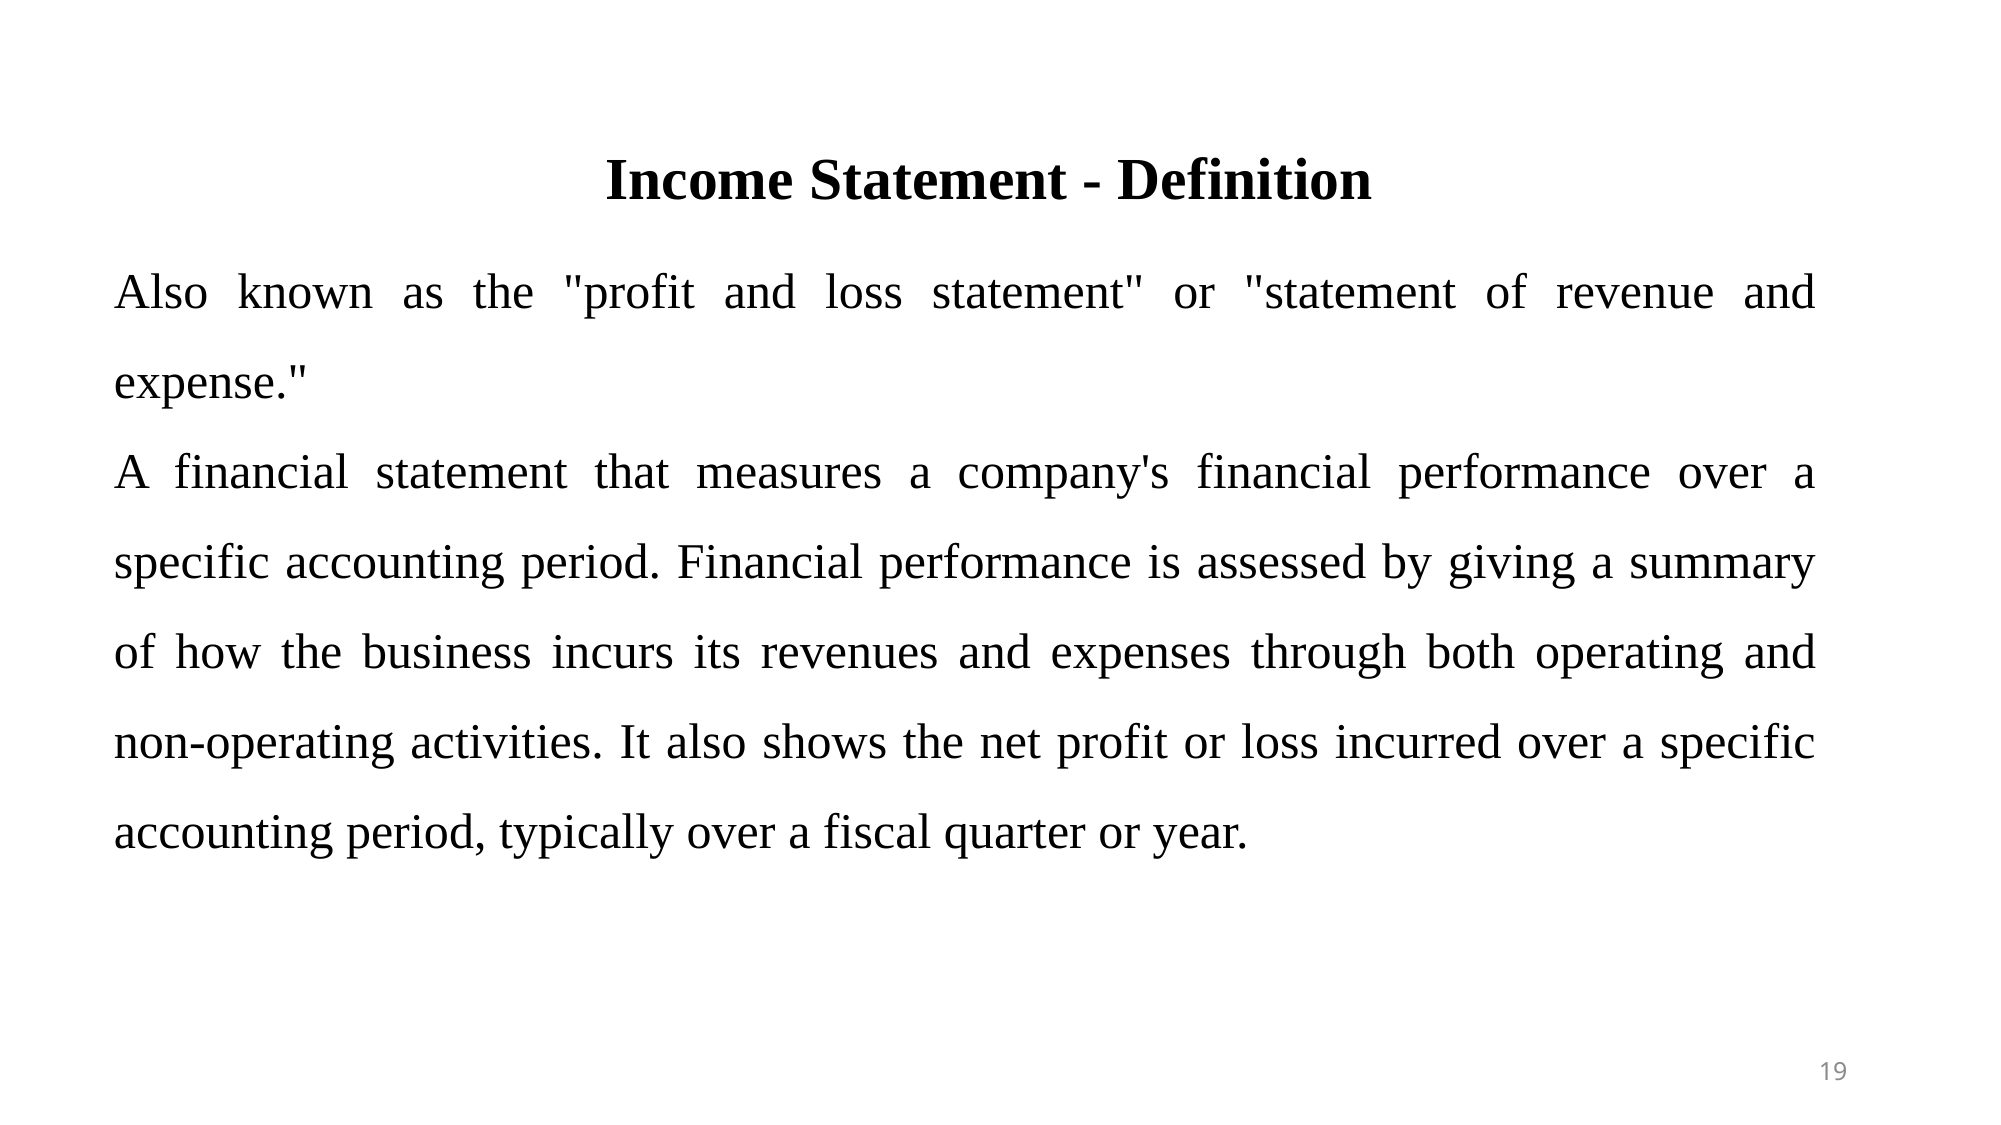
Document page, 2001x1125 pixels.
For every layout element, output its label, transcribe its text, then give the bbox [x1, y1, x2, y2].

title Income Statement - Definition [590, 139, 1708, 220]
slide_number 19 [1412, 1042, 1863, 1103]
list Also known as the "profit and loss statement" or "statement of revenue and expense." A financial statement that measures a company's financial performance over a specific accounting period. Financial performance is assessed by giving a summary of how the business incurs its revenues and expenses through both operating and non-operating activities. It also shows the net profit or loss incurred over a specific accounting period, typically over a fiscal quarter or year. [98, 220, 1833, 864]
